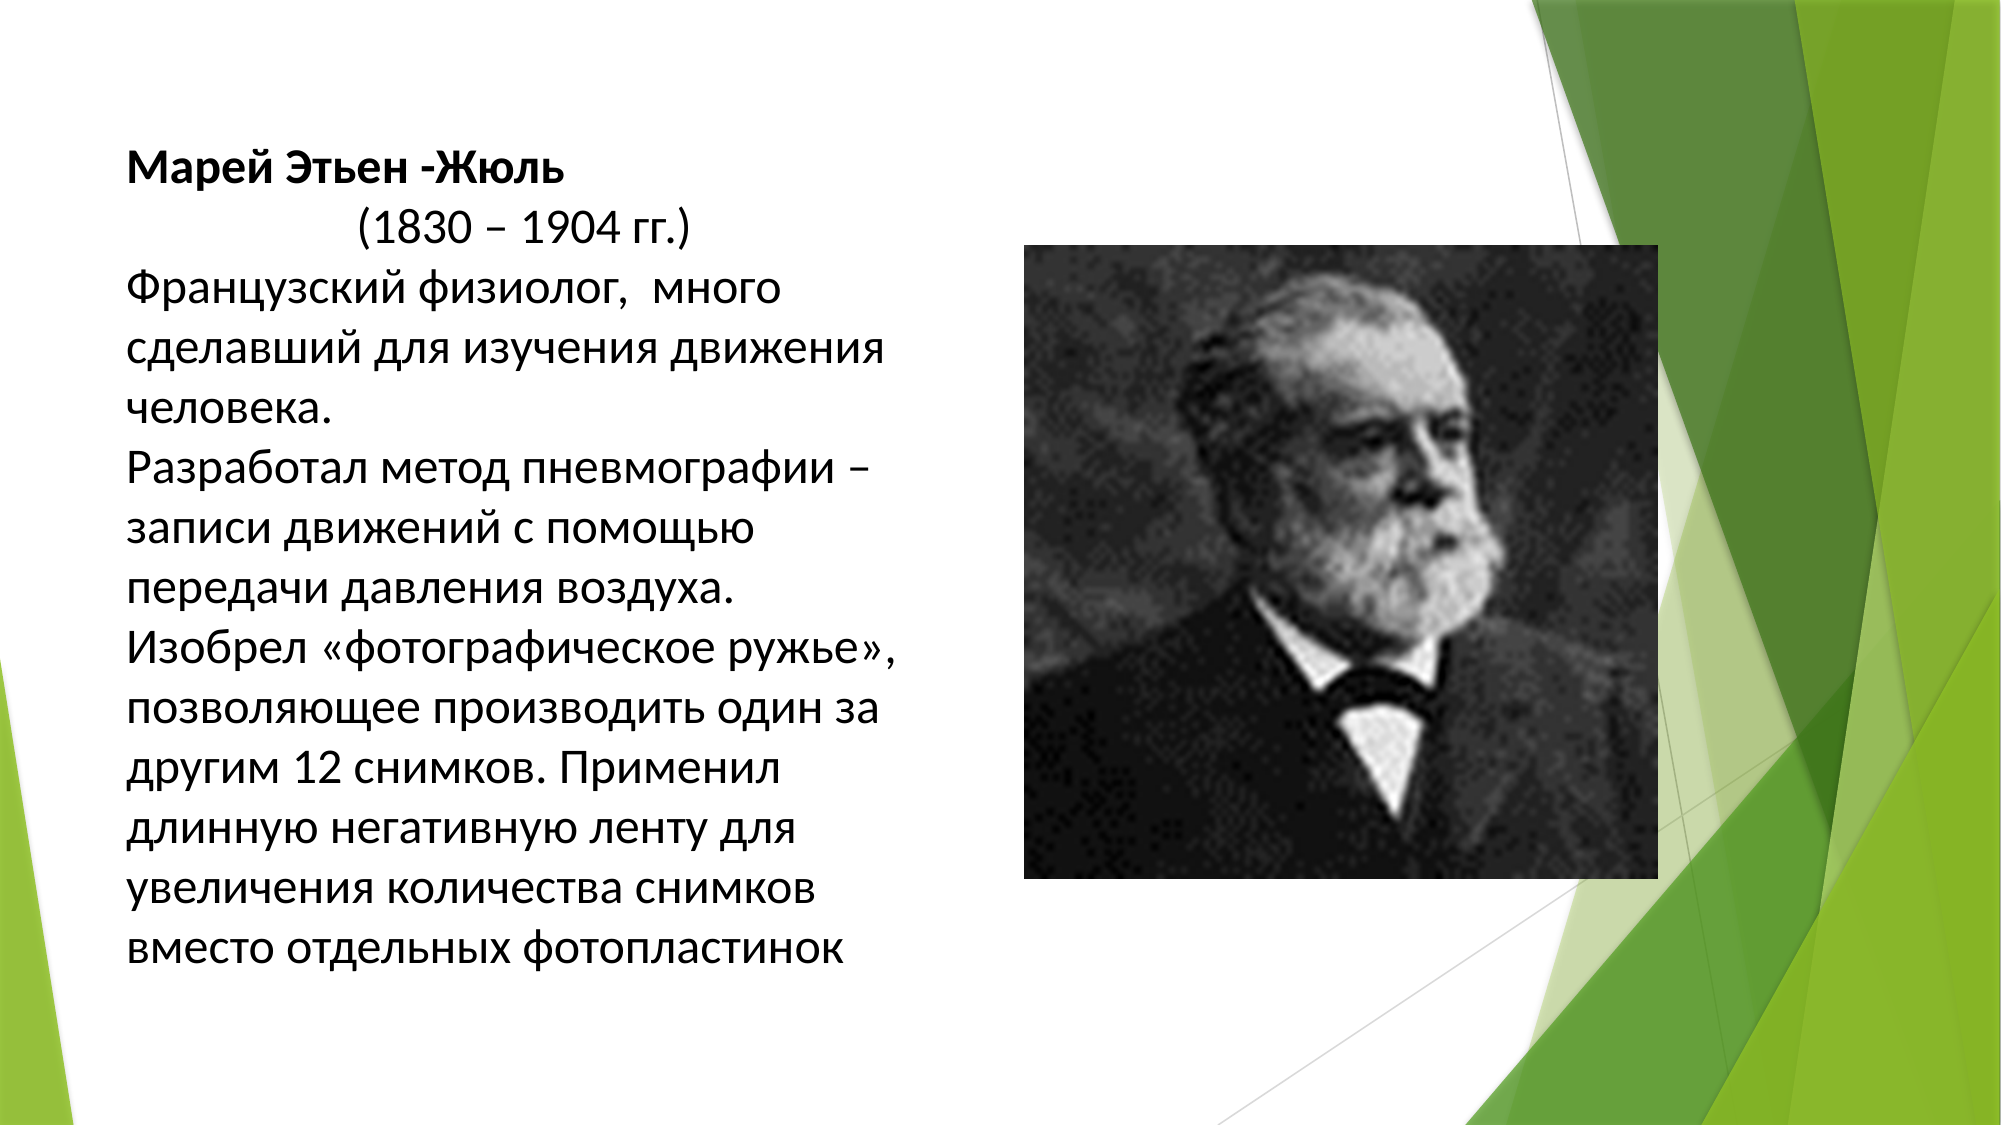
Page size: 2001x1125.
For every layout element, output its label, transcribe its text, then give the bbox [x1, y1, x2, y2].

picture [1024, 245, 1659, 880]
list Марей Этьен -Жюль (1830 – 1904 гг.) Французский физиолог, много сделавший для изучения движения человека. Разработал метод пневмографии – записи движений с помощью передачи давления воздуха. Изобрел «фотографическое ружье», позволяющее производить один за другим 12 снимков. Применил длинную негативную ленту для увеличения количества снимков вместо отдельных фотопластинок [111, 126, 938, 992]
